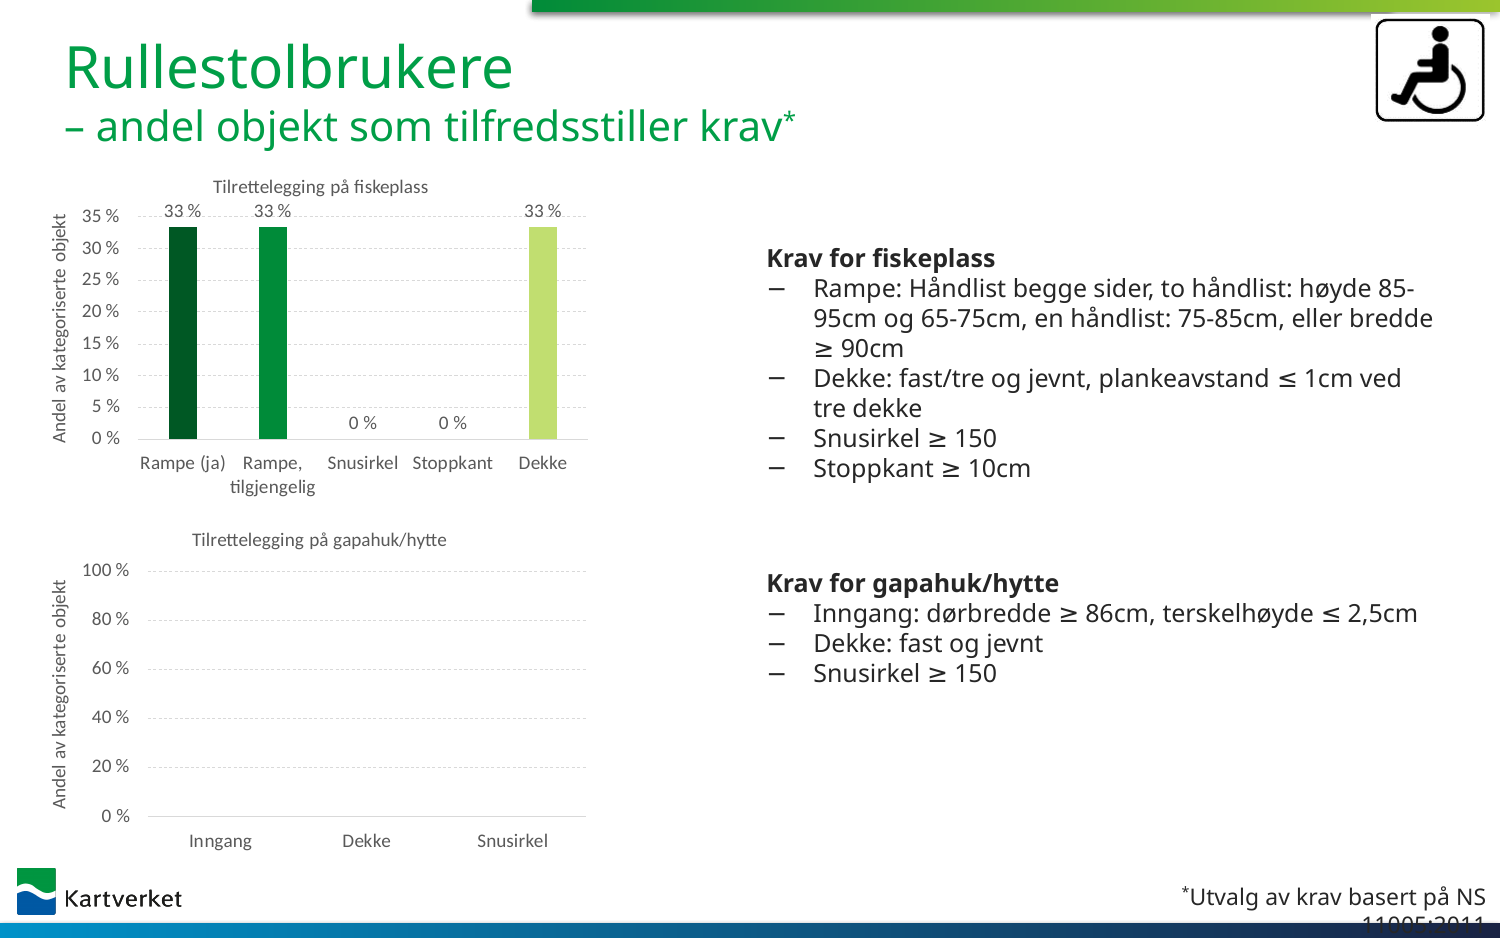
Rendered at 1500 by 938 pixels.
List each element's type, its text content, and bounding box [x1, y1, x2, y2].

text_box Rullestolbrukere – andel objekt som tilfredsstiller krav* [49, 29, 1431, 158]
text_box *Utvalg av krav basert på NS 11005:2011 [1068, 873, 1500, 938]
picture [41, 166, 599, 505]
picture [1371, 13, 1491, 127]
text_box Krav for gapahuk/hytte Inngang: dørbredde ≥ 86cm, terskelhøyde ≤ 2,5cm Dekke: fast og jevnt Snusirkel ≥ 150 [751, 560, 1452, 695]
picture [41, 520, 597, 859]
text_box Krav for fiskeplass Rampe: Håndlist begge sider, to håndlist: høyde 85-95cm og 65-75cm, en håndlist: 75-85cm, eller bredde ≥ 90cm Dekke: fast/tre og jevnt, plankeavstand ≤ 1cm ved tre dekke Snusirkel ≥ 150 Stoppkant ≥ 10cm [751, 235, 1452, 490]
